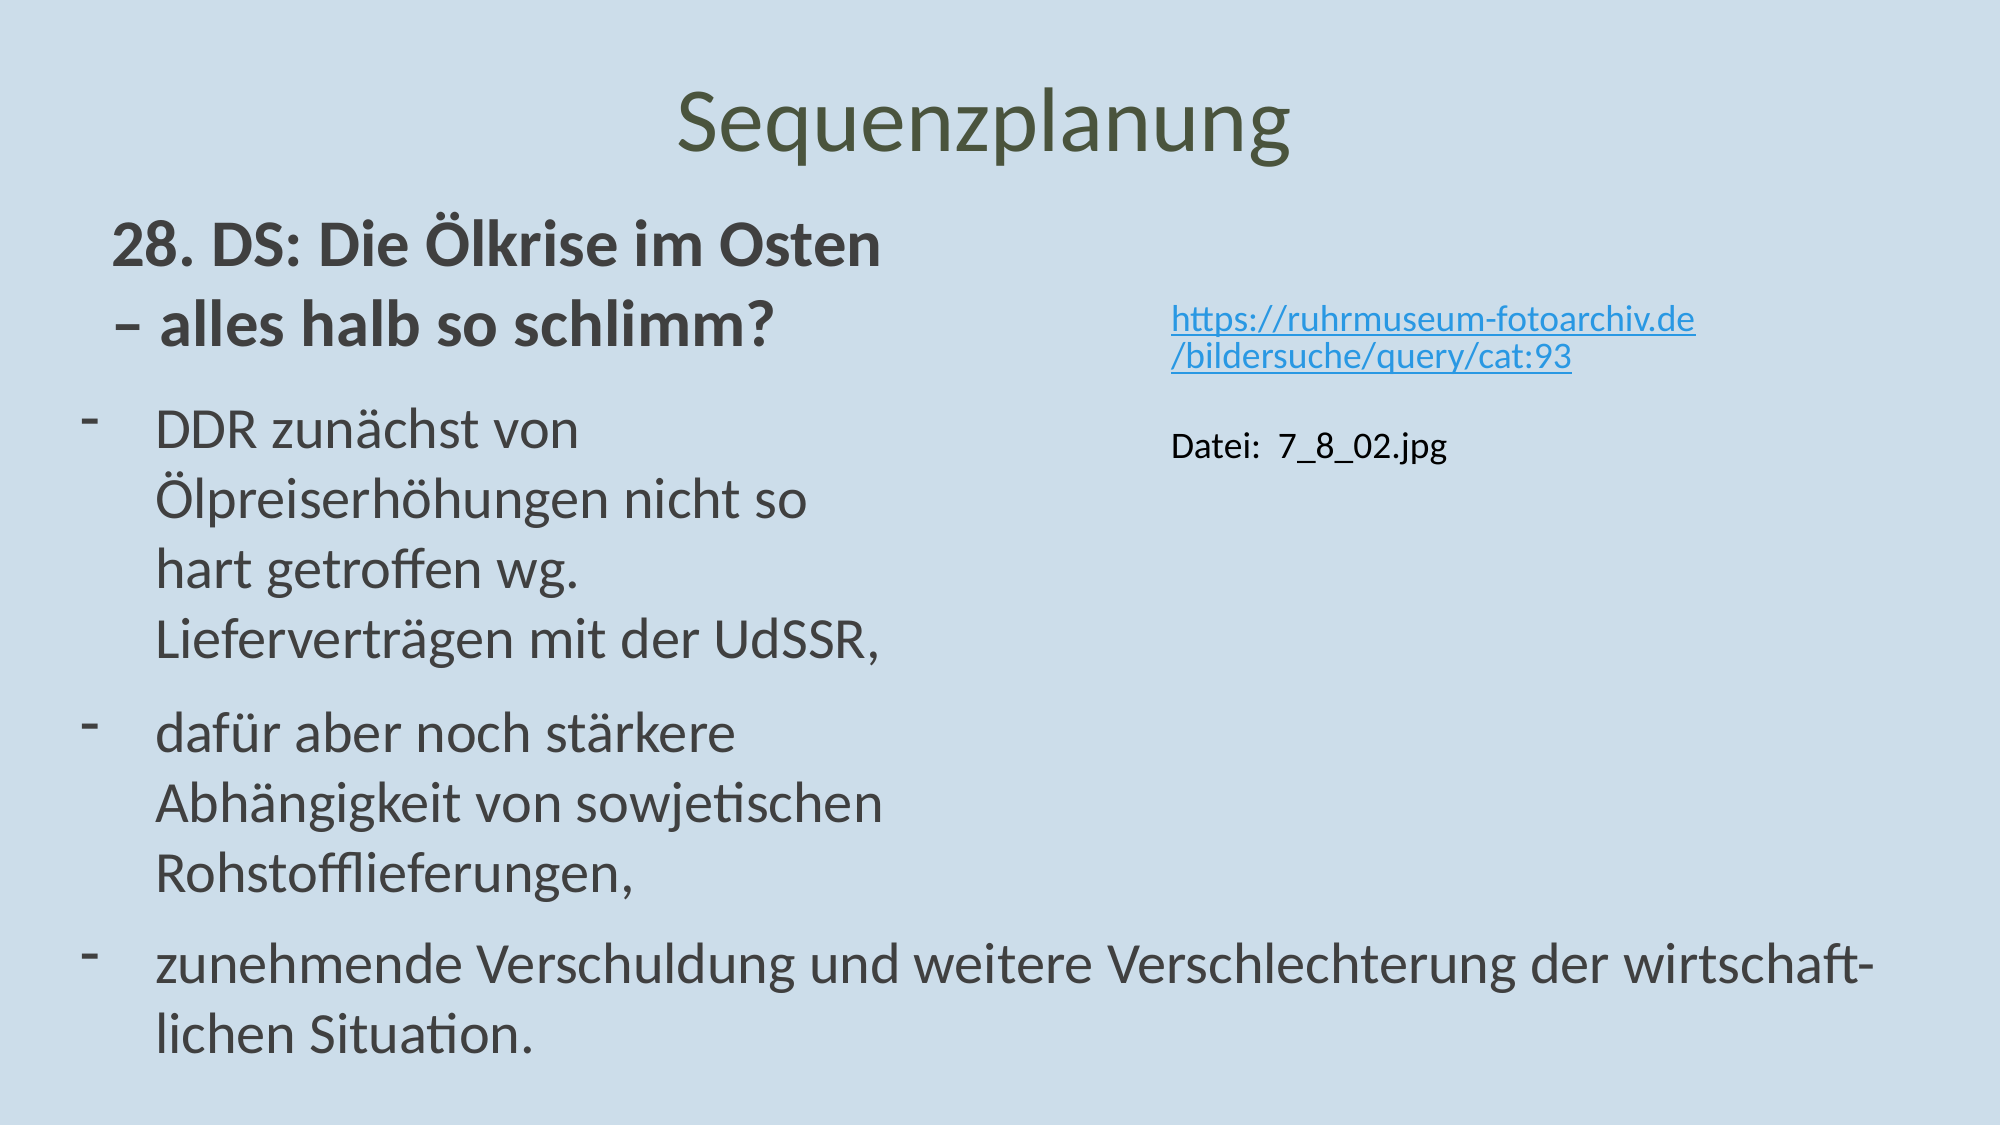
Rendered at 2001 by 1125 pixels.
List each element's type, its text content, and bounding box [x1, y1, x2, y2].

text_box Sequenzplanung [148, 64, 1799, 184]
text_box DDR zunächst von Ölpreiserhöhungen nicht so hart getroffen wg. Lieferverträgen mit der UdSSR, dafür aber noch stärkere Abhängigkeit von sowjetischen Rohstofflieferungen, [65, 382, 925, 912]
text_box zunehmende Verschuldung und weitere Verschlechterung der wirtschaft-lichen Situation. [65, 917, 1980, 1073]
list 28. DS: Die Ölkrise im Osten – alles halb so schlimm? [96, 191, 895, 382]
text_box https://ruhrmuseum-fotoarchiv.de/bildersuche/query/cat:93 Datei: 7_8_02.jpg [1156, 286, 1715, 437]
